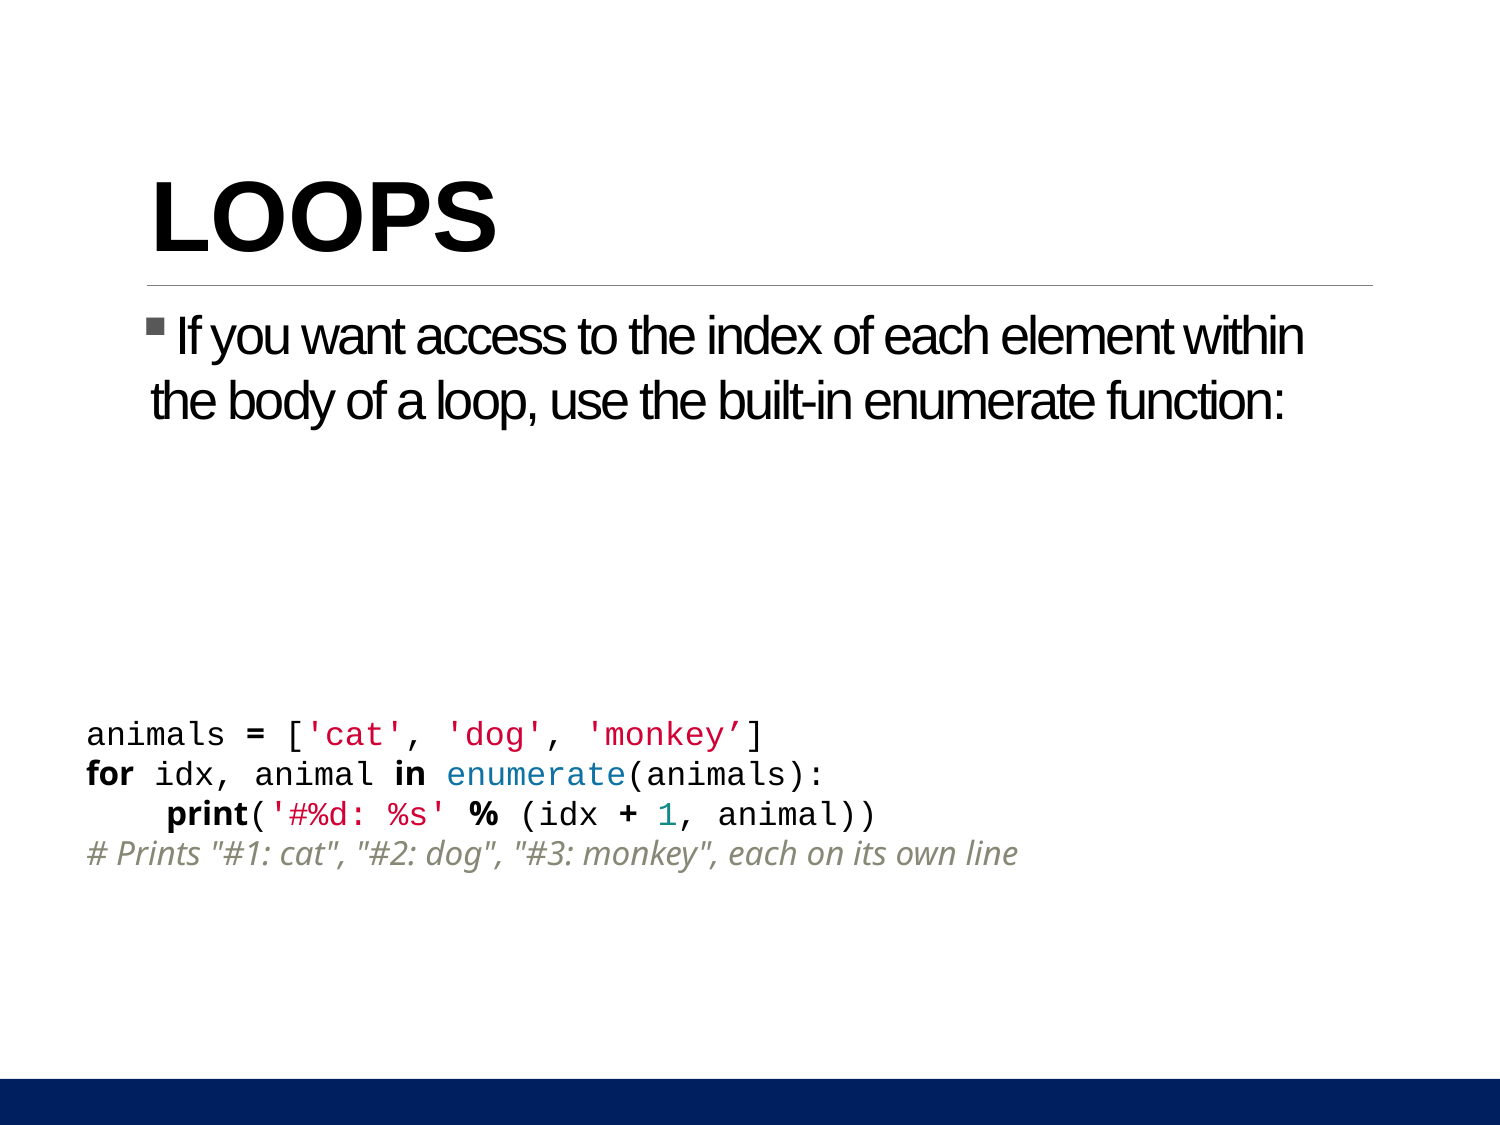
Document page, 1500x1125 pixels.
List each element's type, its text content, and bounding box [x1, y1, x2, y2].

text_box If you want access to the index of each element within the body of a loop, use the built-in enumerate function: [132, 275, 1361, 431]
text_box LOOPS [147, 149, 525, 272]
list animals = ['cat', 'dog', 'monkey’] for idx, animal in enumerate(animals): print('#%d: %s' % (idx + 1, animal)) # Prints "#1: cat", "#2: dog", "#3: monkey", each on its own line [86, 687, 1463, 1125]
